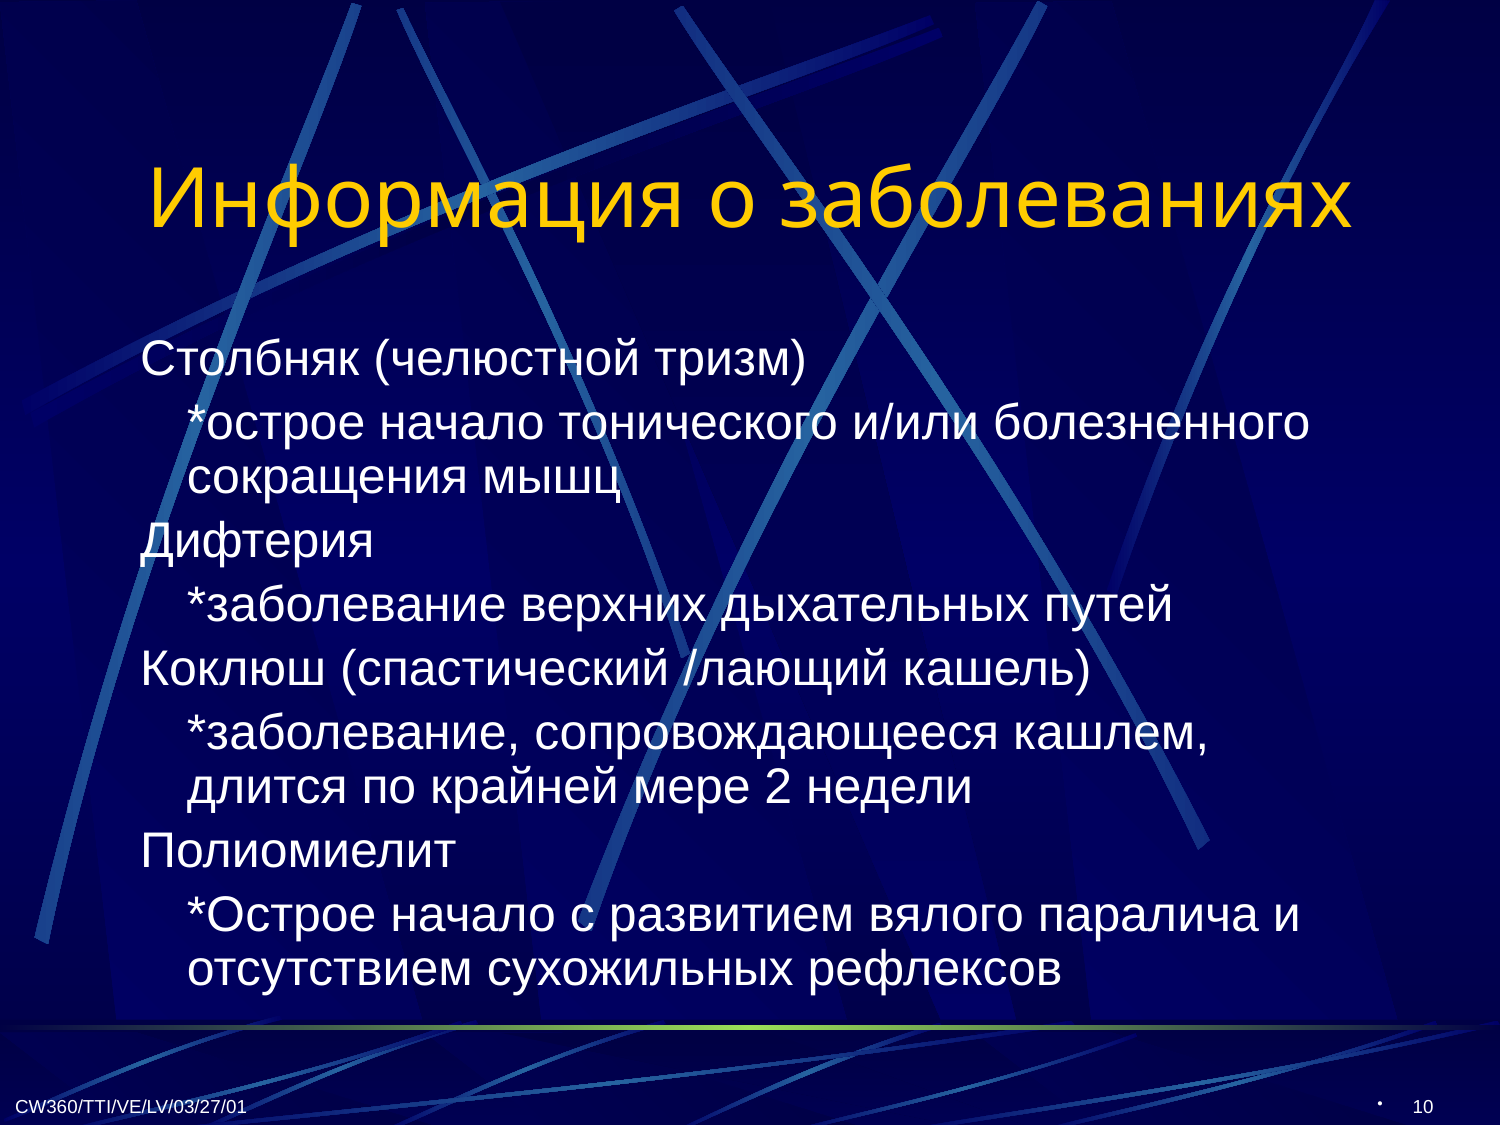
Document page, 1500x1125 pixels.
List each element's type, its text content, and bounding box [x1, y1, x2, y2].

title Информация о заболеваниях [112, 85, 1388, 302]
footer CW360/TTI/VE/LV/03/27/01 [0, 1074, 401, 1125]
list Столбняк (челюстной тризм) *острое начало тонического и/или болезненного сокращения мышц Дифтерия *заболевание верхних дыхательных путей Коклюш (спастический /лающий кашель) *заболевание, сопровождающееся кашлем, длится по крайней мере 2 недели Полиомиелит *Острое начало с развитием вялого паралича и отсутствием сухожильных рефлексов [49, 324, 1388, 1063]
